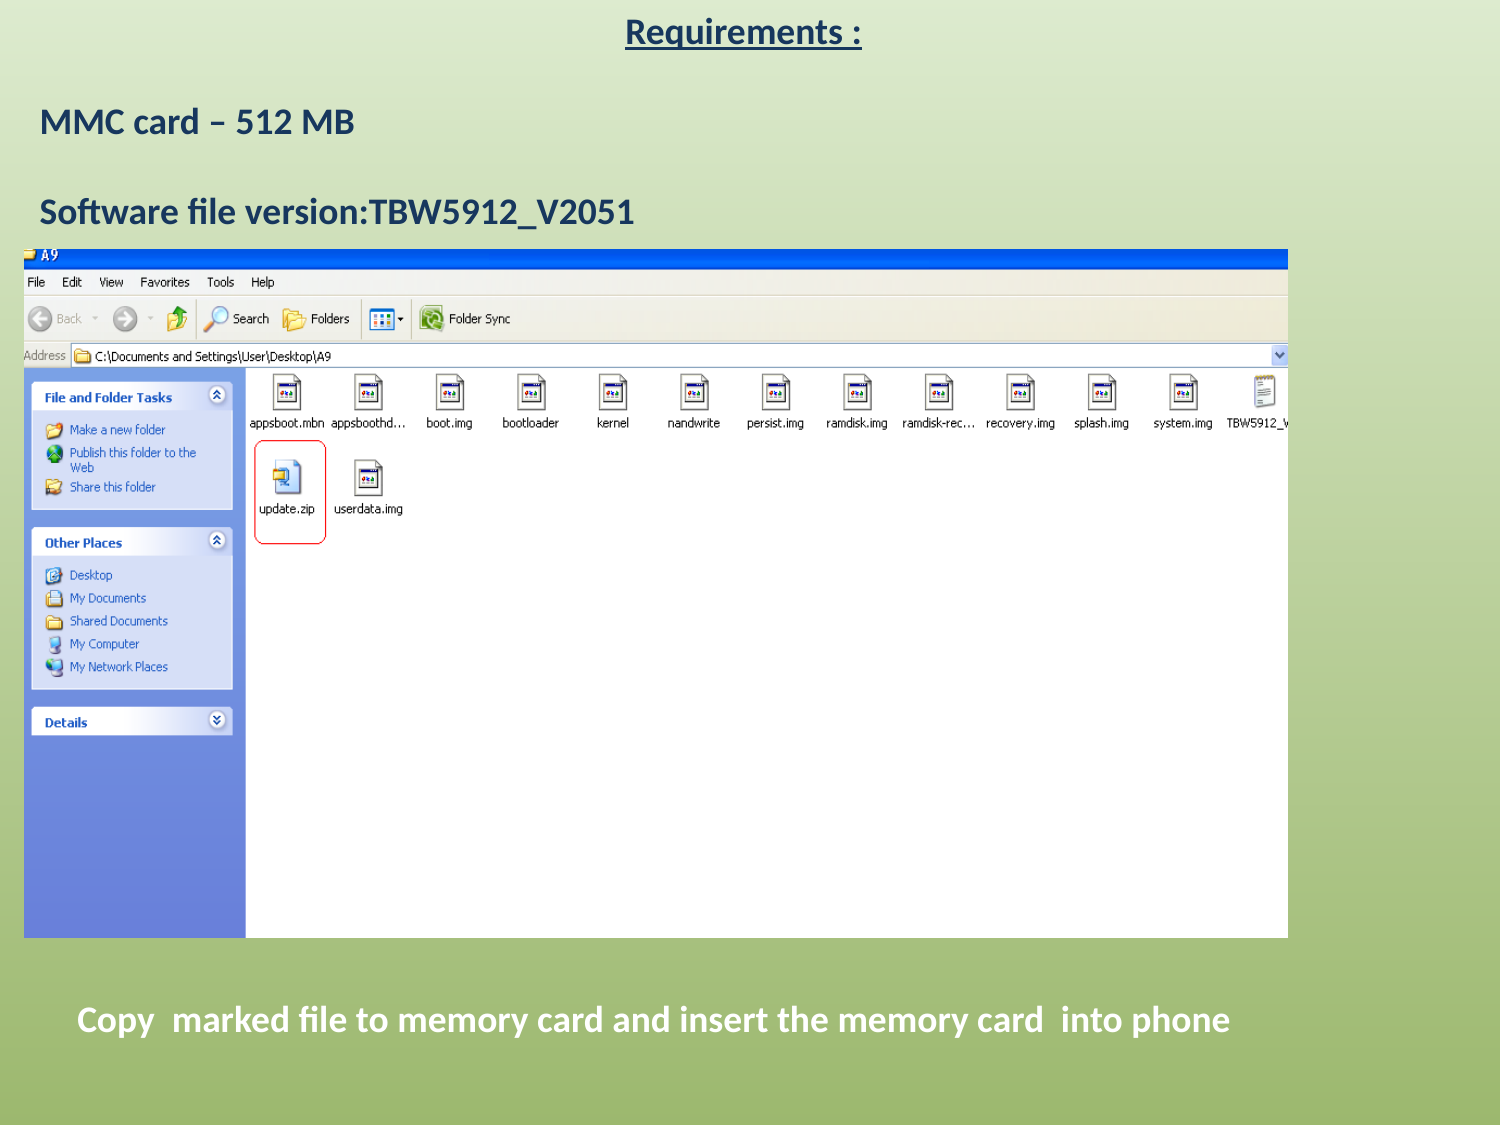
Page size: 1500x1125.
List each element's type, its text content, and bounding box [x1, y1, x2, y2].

text_box Copy marked file to memory card and insert the memory card into phone [62, 987, 1463, 1048]
picture [24, 249, 1288, 938]
text_box Requirements : MMC card – 512 MB Software file version:TBW5912_V2051 [24, 0, 1463, 240]
